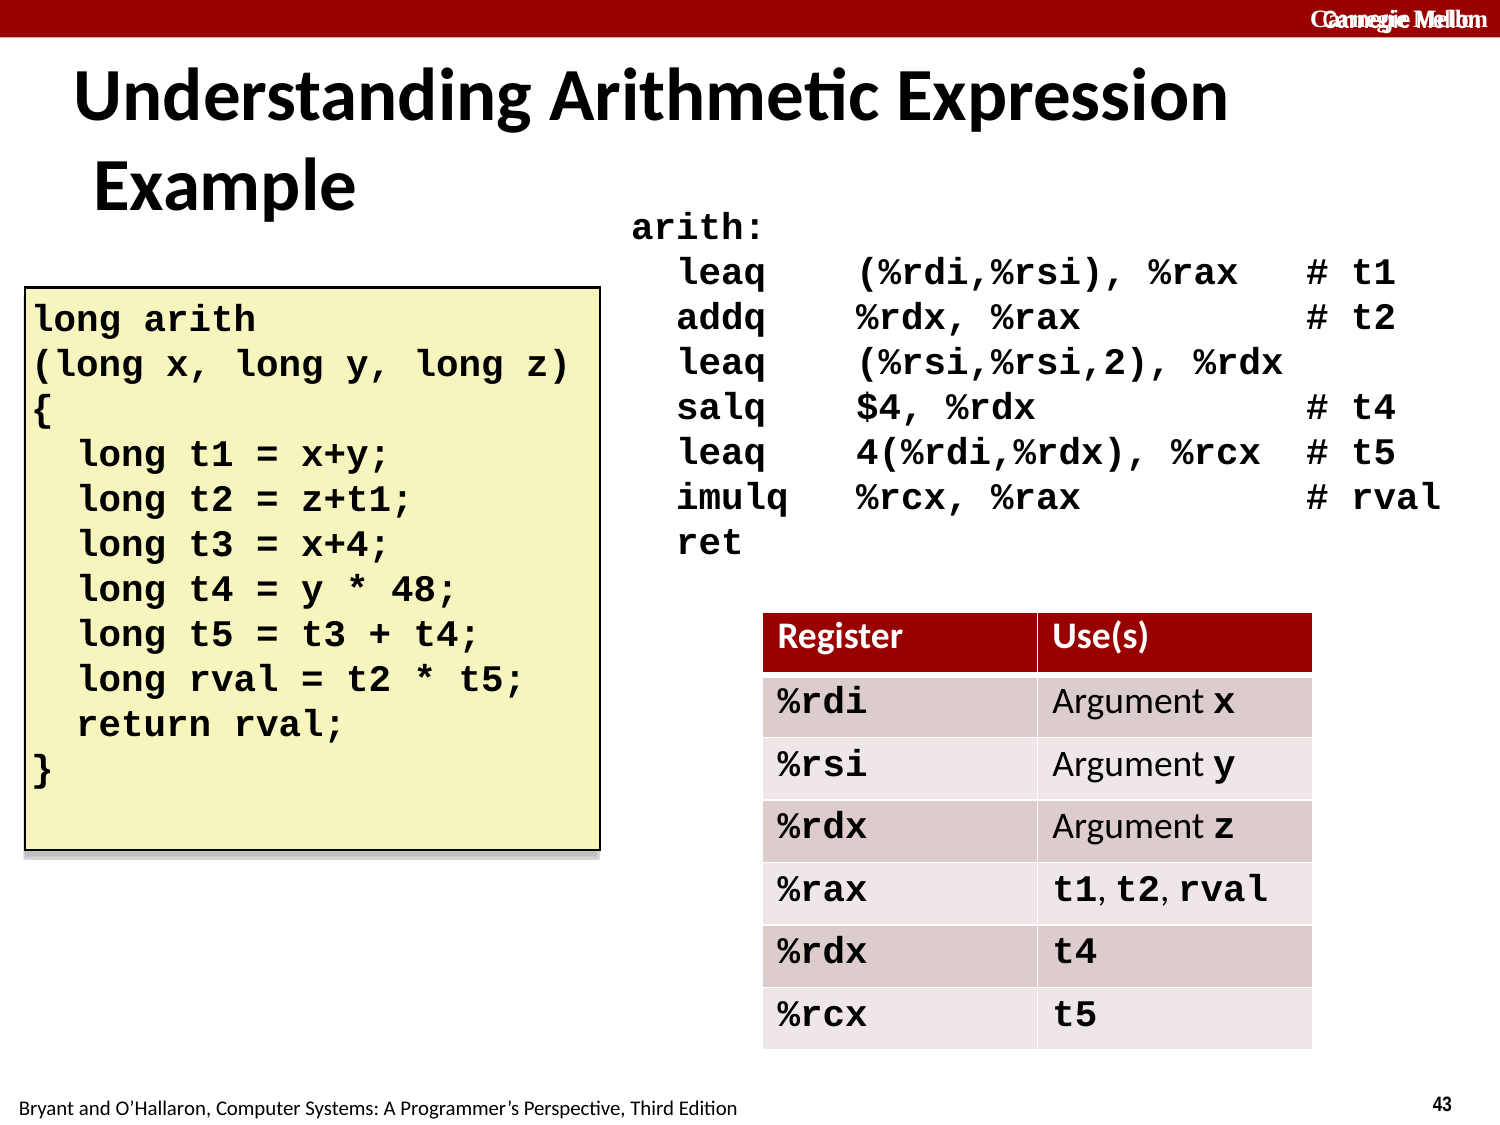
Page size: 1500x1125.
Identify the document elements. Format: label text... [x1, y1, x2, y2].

table_header Use(s) [1038, 613, 1312, 672]
table_cell %rcx [763, 988, 1037, 1049]
table_cell %rax [763, 863, 1037, 924]
table_cell Argument y [1038, 738, 1312, 799]
table_cell %rdi [763, 678, 1037, 737]
table_cell %rsi [763, 738, 1037, 799]
table_cell %rdx [763, 926, 1037, 987]
table_cell t1, t2, rval [1038, 863, 1312, 924]
title Understanding Arithmetic Expression Example [58, 72, 1305, 199]
table_cell %rdx [763, 801, 1037, 862]
text_box arith: leaq (%rdi,%rsi), %rax # t1 addq %rdx, %rax # t2 leaq (%rsi,%rsi,2), %rdx salq $4, %rdx # t4 leaq 4(%rdi,%rdx), %rcx # t5 imulq %rcx, %rax # rval ret [624, 195, 1475, 600]
text_box Carnegie Mellon [1322, 3, 1500, 33]
table_cell t4 [1038, 926, 1312, 987]
table_header Register [763, 613, 1037, 672]
table_cell Argument x [1038, 678, 1312, 737]
text_box long arith (long x, long y, long z) { long t1 = x+y; long t2 = z+t1; long t3 = x+4; long t4 = y * 48; long t5 = t3 + t4; long rval = t2 * t5; return rval; } [24, 287, 600, 850]
table_cell Argument z [1038, 801, 1312, 862]
table_cell t5 [1038, 988, 1312, 1049]
